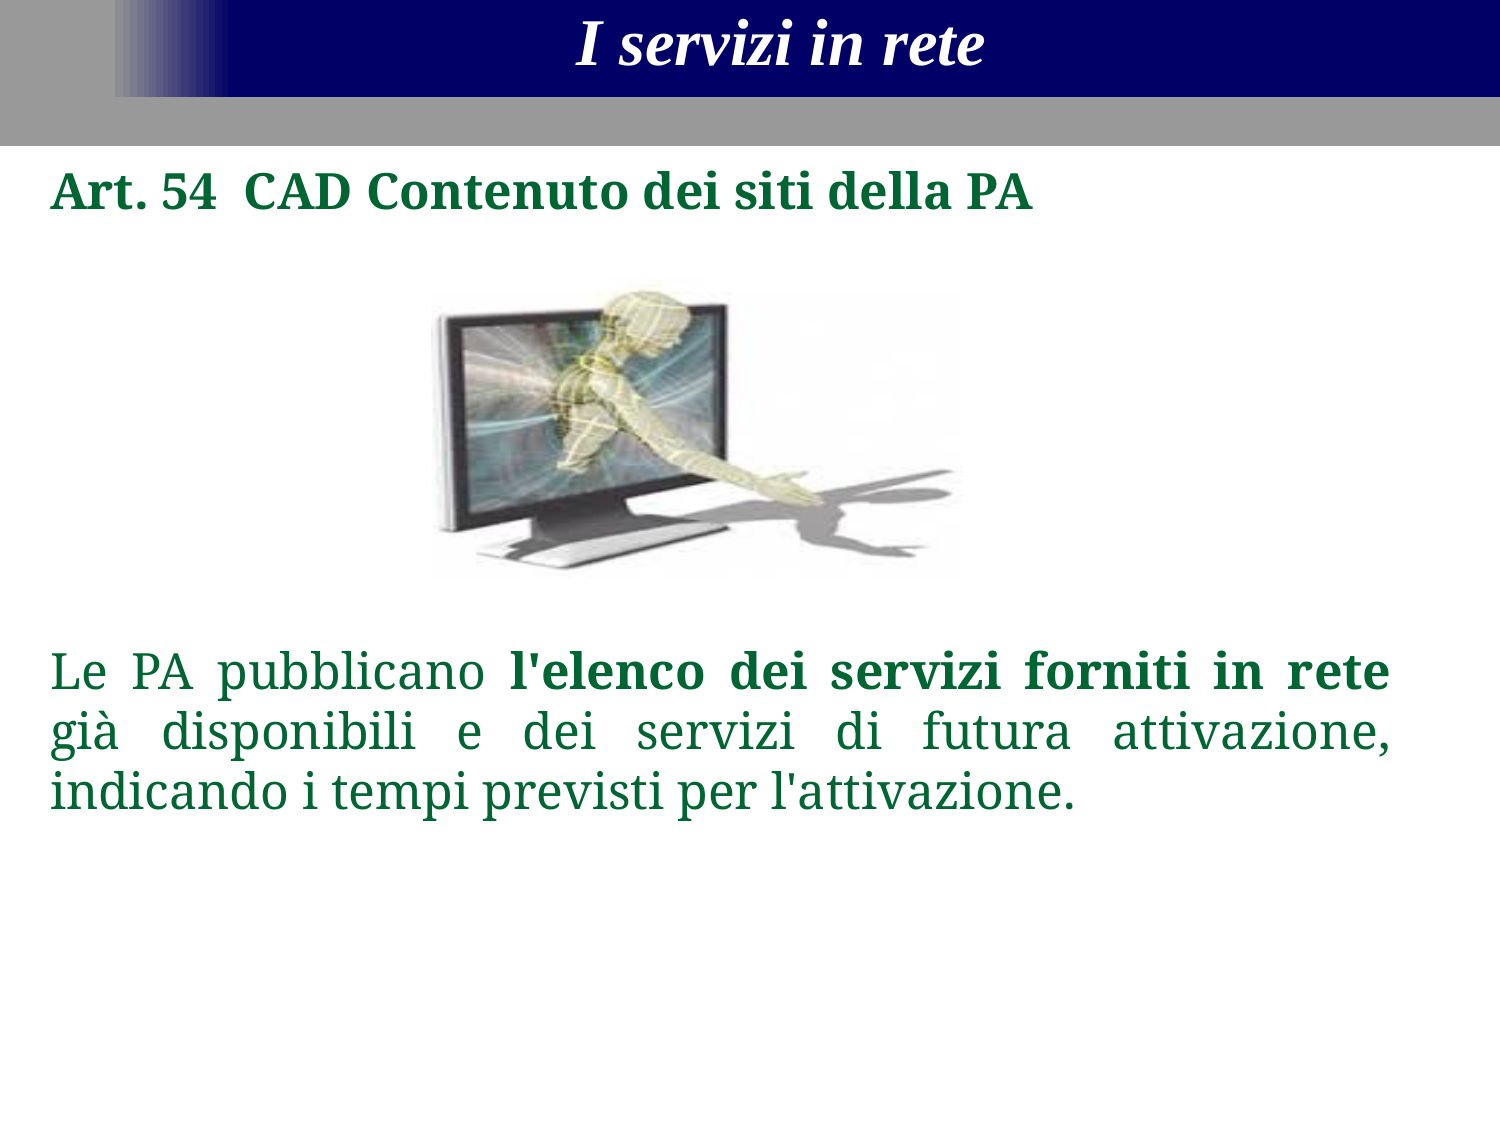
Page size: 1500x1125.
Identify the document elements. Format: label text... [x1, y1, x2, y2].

picture [0, 0, 1500, 1125]
text_box Art. 54 CAD Contenuto dei siti della PA Le PA pubblicano l'elenco dei servizi forniti in rete già disponibili e dei servizi di futura attivazione, indicando i tempi previsti per l'attivazione. [35, 152, 1407, 888]
text_box I servizi in rete [93, 0, 1500, 129]
